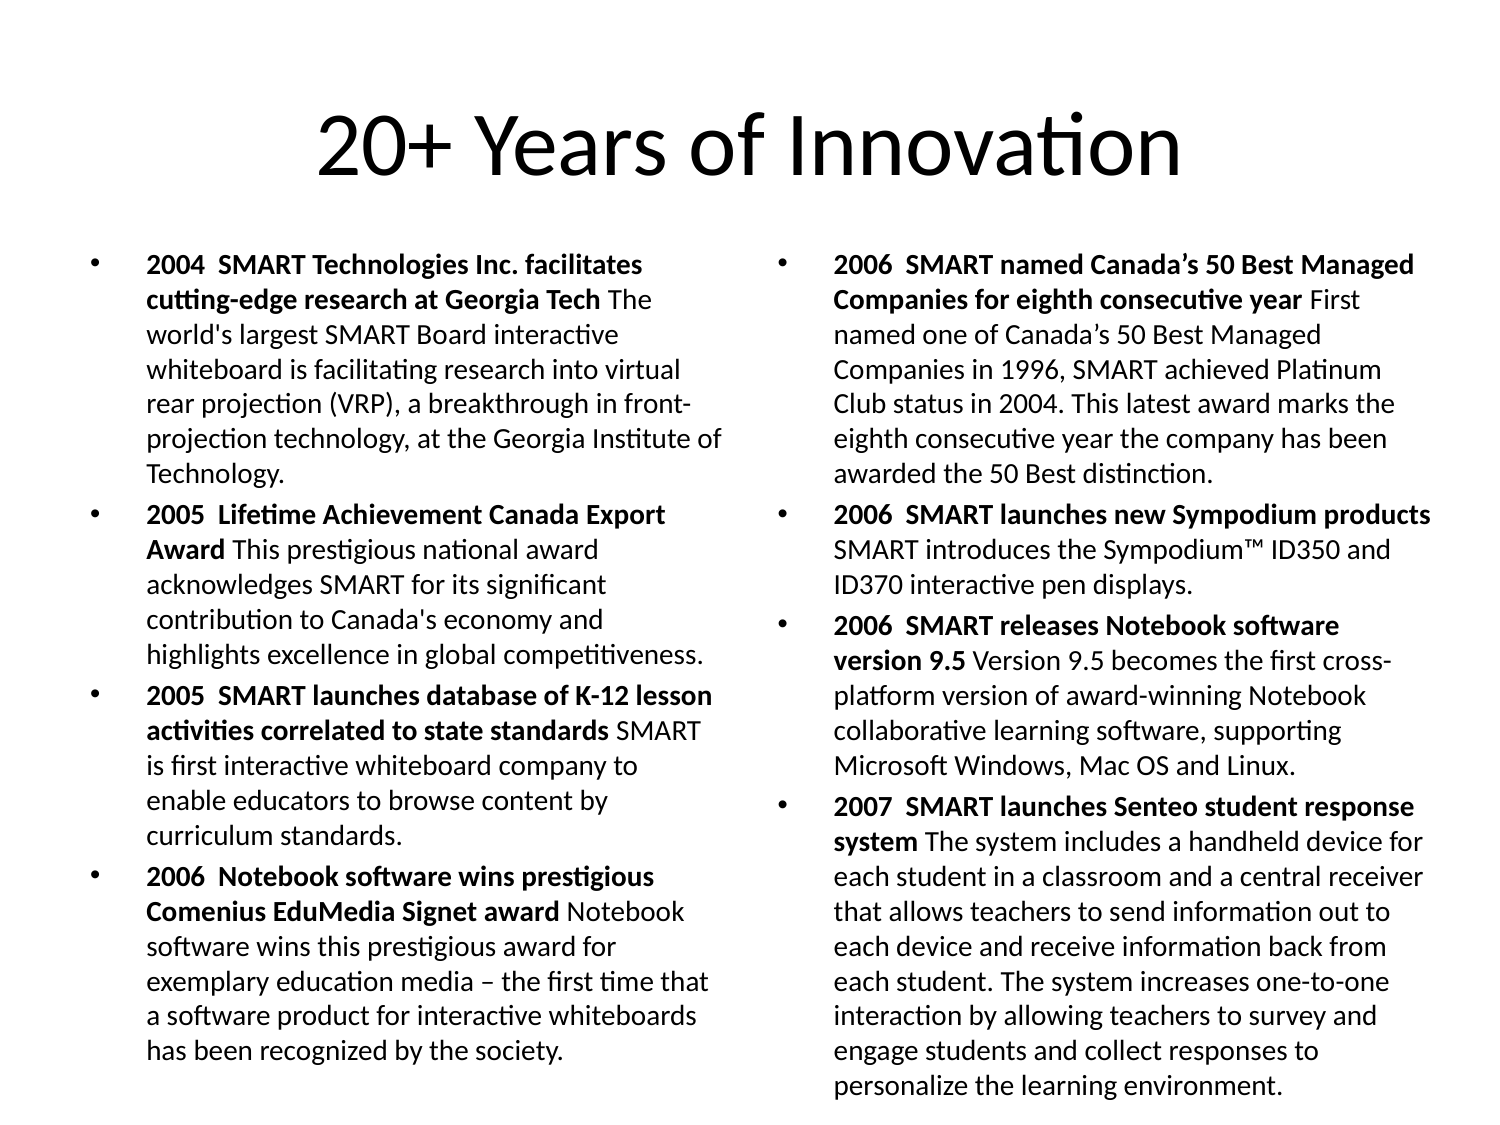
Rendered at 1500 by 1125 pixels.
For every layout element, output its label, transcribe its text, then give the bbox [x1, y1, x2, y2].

list 2004 SMART Technologies Inc. facilitates cutting-edge research at Georgia Tech The world's largest SMART Board interactive whiteboard is facilitating research into virtual rear projection (VRP), a breakthrough in front-projection technology, at the Georgia Institute of Technology. 2005 Lifetime Achievement Canada Export Award This prestigious national award acknowledges SMART for its significant contribution to Canada's economy and highlights excellence in global competitiveness. 2005 SMART launches database of K-12 lesson activities correlated to state standards SMART is first interactive whiteboard company to enable educators to browse content by curriculum standards. 2006 Notebook software wins prestigious Comenius EduMedia Signet award Notebook software wins this prestigious award for exemplary education media – the first time that a software product for interactive whiteboards has been recognized by the society. [75, 237, 738, 980]
title 20+ Years of Innovation [75, 45, 1425, 233]
list 2006 SMART named Canada’s 50 Best Managed Companies for eighth consecutive year First named one of Canada’s 50 Best Managed Companies in 1996, SMART achieved Platinum Club status in 2004. This latest award marks the eighth consecutive year the company has been awarded the 50 Best distinction. 2006 SMART launches new Sympodium products SMART introduces the Sympodium™ ID350 and ID370 interactive pen displays. 2006 SMART releases Notebook software version 9.5 Version 9.5 becomes the first cross-platform version of award-winning Notebook collaborative learning software, supporting Microsoft Windows, Mac OS and Linux. 2007 SMART launches Senteo student response system The system includes a handheld device for each student in a classroom and a central receiver that allows teachers to send information out to each device and receive information back from each student. The system increases one-to-one interaction by allowing teachers to survey and engage students and collect responses to personalize the learning environment. [762, 237, 1450, 980]
